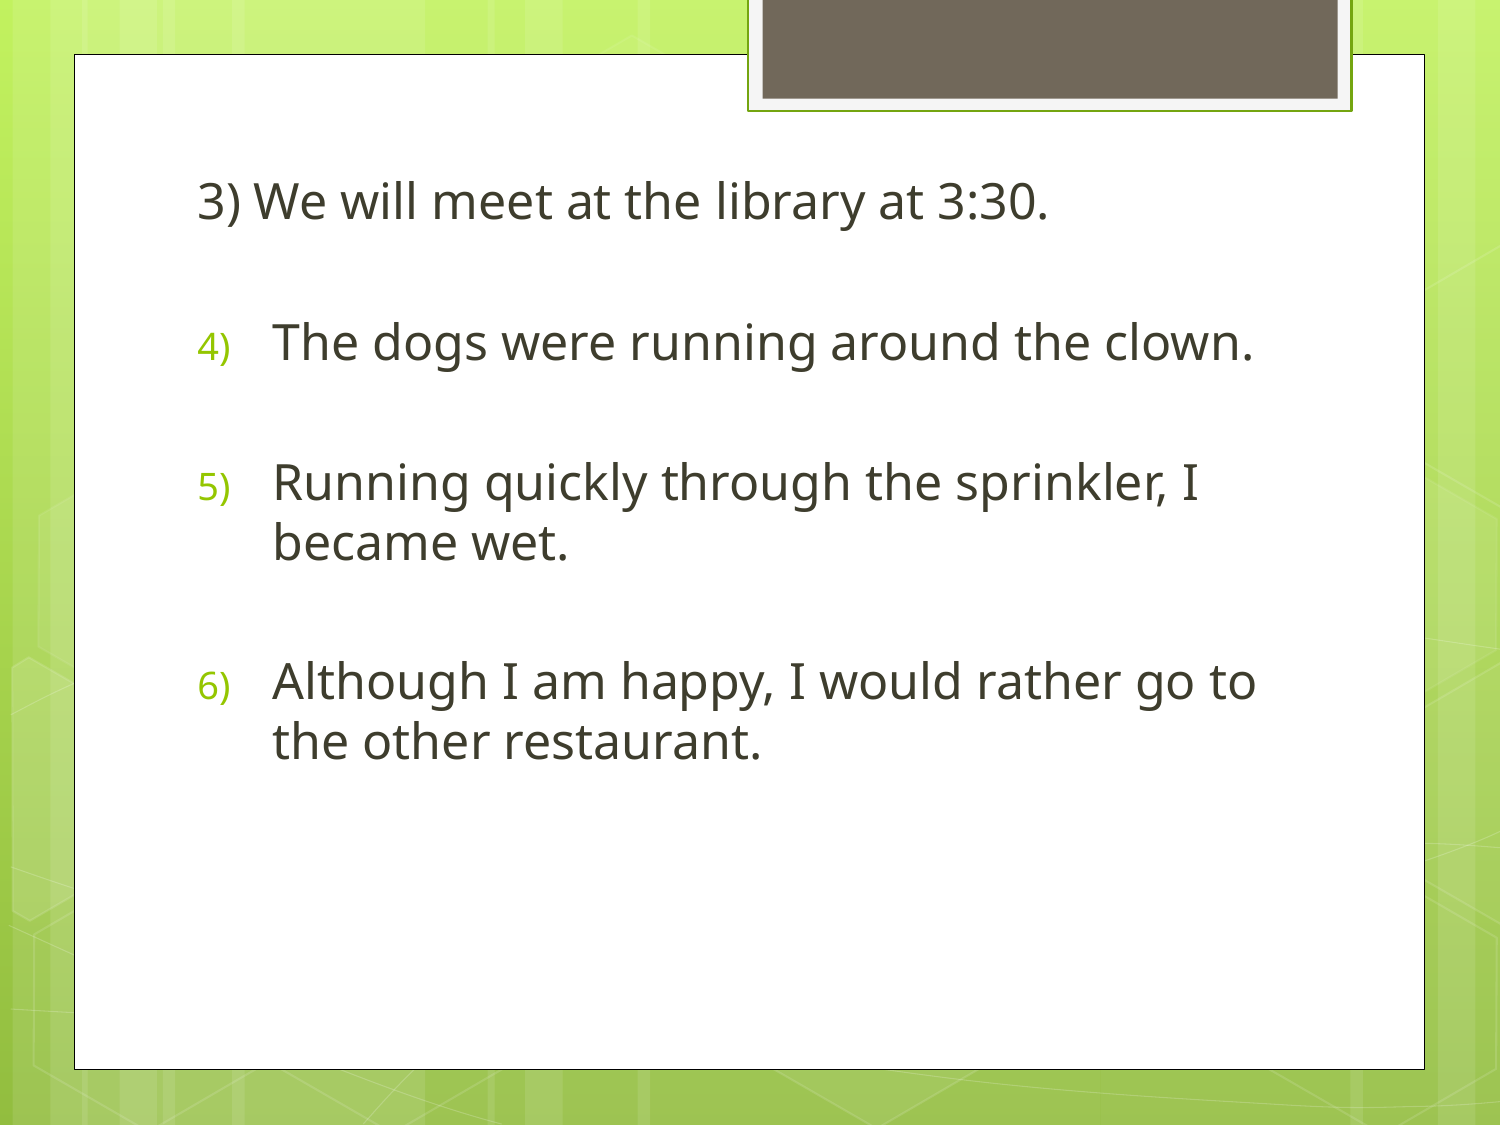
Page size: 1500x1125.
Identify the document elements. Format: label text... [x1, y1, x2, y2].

list 3) We will meet at the library at 3:30. The dogs were running around the clown. Running quickly through the sprinkler, I became wet. Although I am happy, I would rather go to the other restaurant. [171, 162, 1283, 957]
